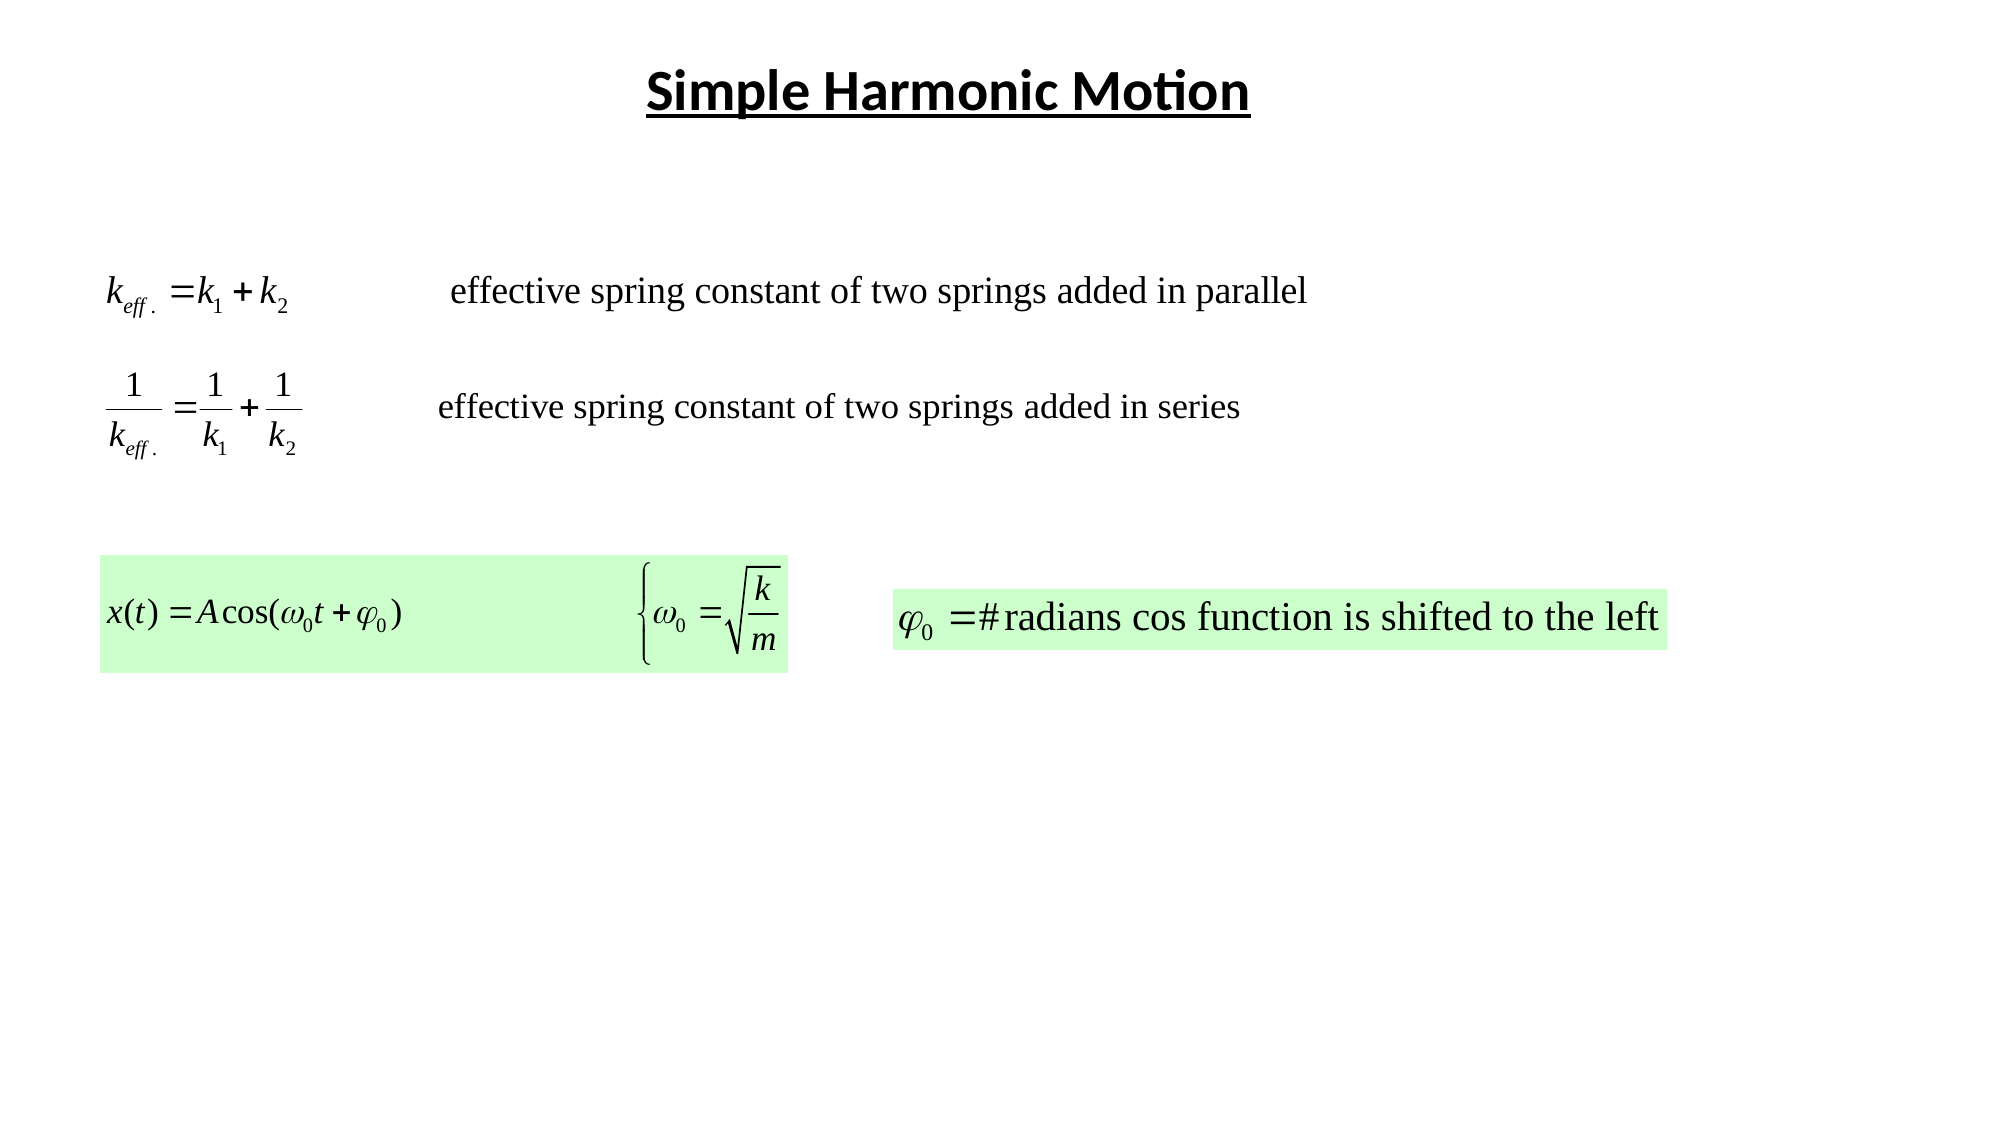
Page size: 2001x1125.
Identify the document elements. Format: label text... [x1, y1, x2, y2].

text_box Simple Harmonic Motion [631, 45, 1345, 130]
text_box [892, 588, 1668, 651]
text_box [100, 554, 789, 674]
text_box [99, 361, 1249, 467]
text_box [99, 264, 1314, 327]
